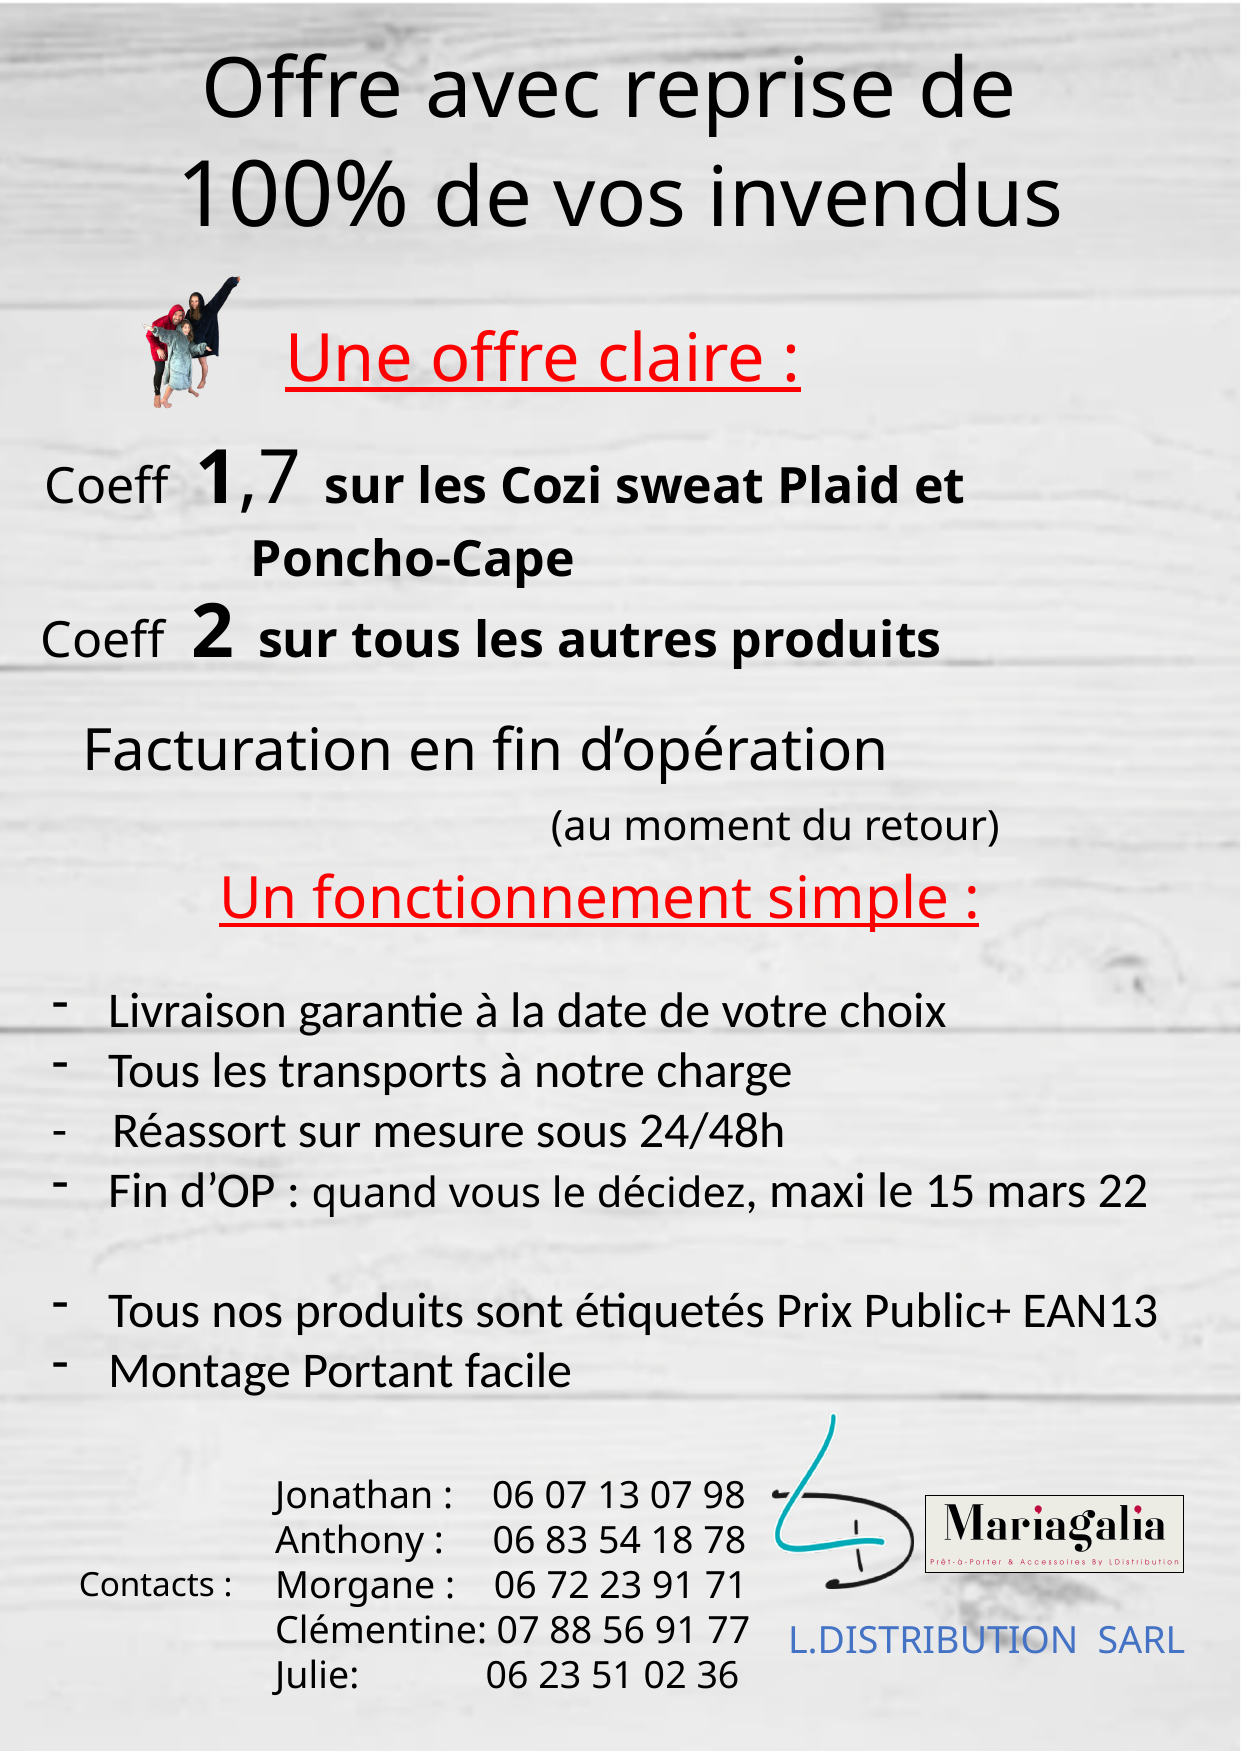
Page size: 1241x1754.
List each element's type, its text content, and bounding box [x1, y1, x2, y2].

text_box Contacts : [63, 1555, 248, 1611]
text_box Offre avec reprise de 100% de vos invendus [139, 27, 1080, 250]
text_box L.DISTRIBUTION SARL [704, 1608, 1241, 1668]
picture [0, 4, 1241, 1749]
text_box Jonathan : 06 07 13 07 98 Anthony : 06 83 54 18 78 Morgane : 06 72 23 91 71 Clémentine: 07 88 56 91 77 Julie: 06 23 51 02 36 [260, 1504, 766, 1704]
